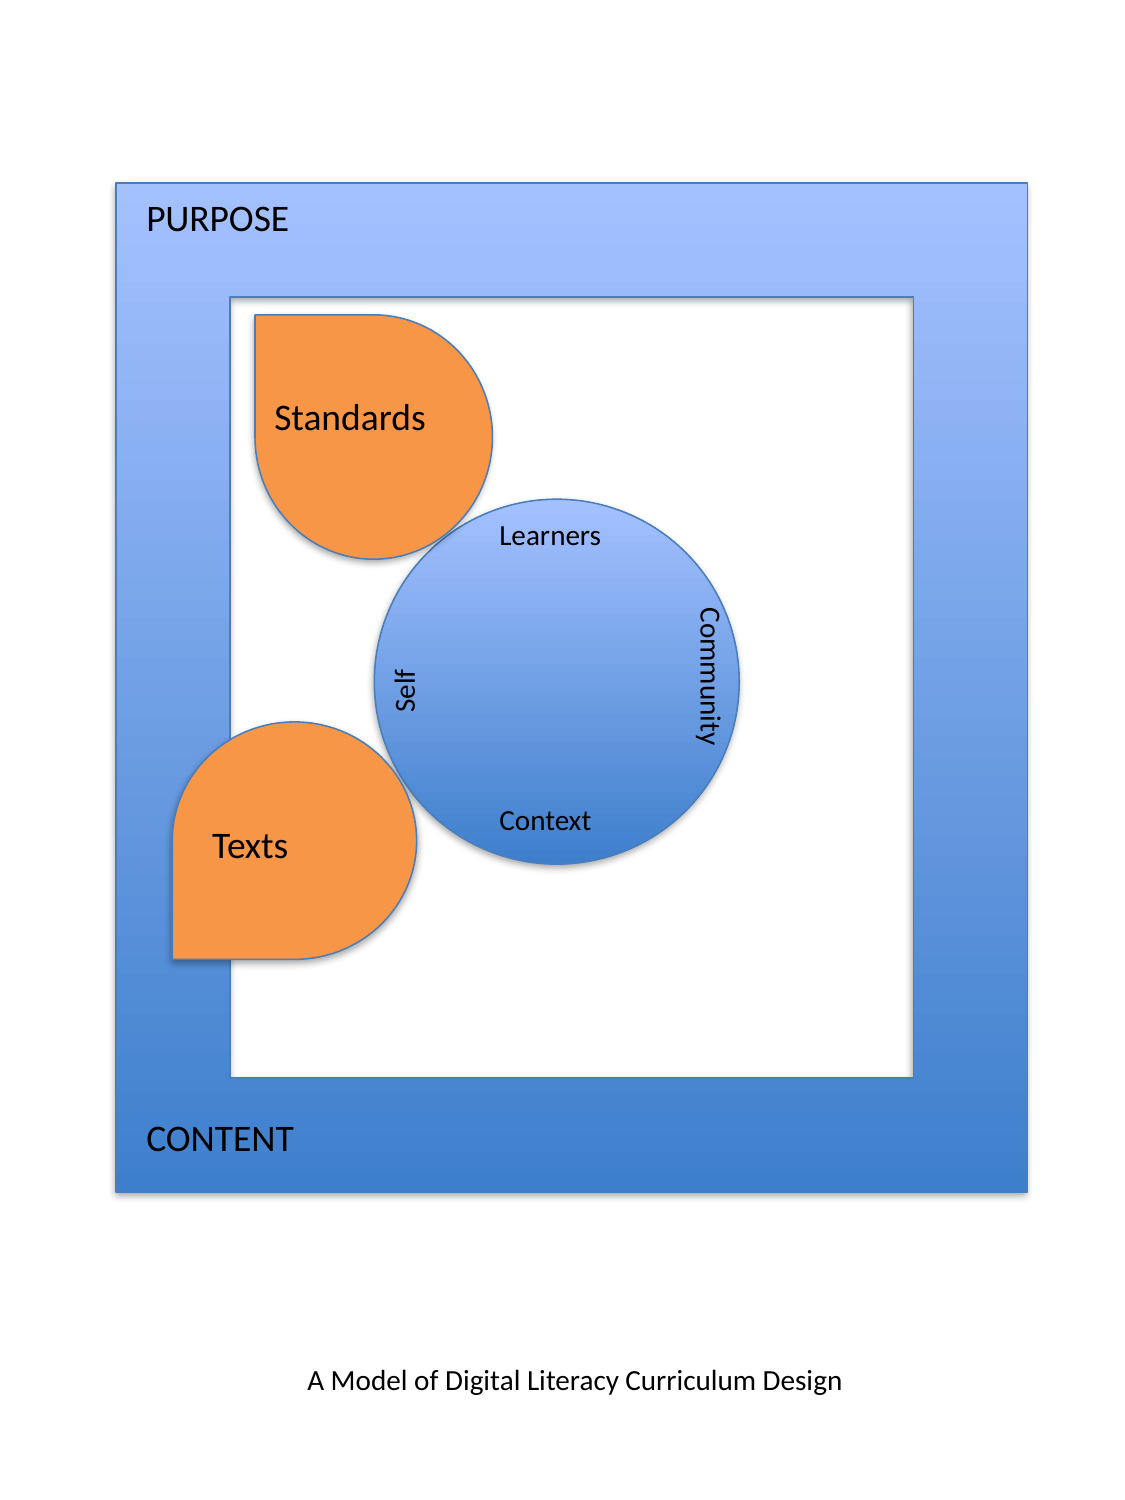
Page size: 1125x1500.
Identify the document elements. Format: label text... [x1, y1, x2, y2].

text_box [115, 182, 1028, 1193]
text_box Context [484, 793, 653, 844]
text_box [254, 314, 494, 560]
title A Model of Digital Literacy Curriculum Design [96, 1338, 1054, 1420]
text_box CONTENT [131, 1106, 351, 1167]
text_box PURPOSE [131, 186, 351, 247]
text_box Community [687, 592, 738, 761]
text_box [373, 641, 378, 722]
text_box [171, 721, 415, 961]
text_box [495, 498, 619, 509]
text_box Standards [259, 385, 479, 446]
text_box [379, 513, 722, 865]
text_box Texts [197, 813, 417, 874]
text_box Learners [484, 509, 653, 559]
text_box Self [378, 559, 429, 728]
